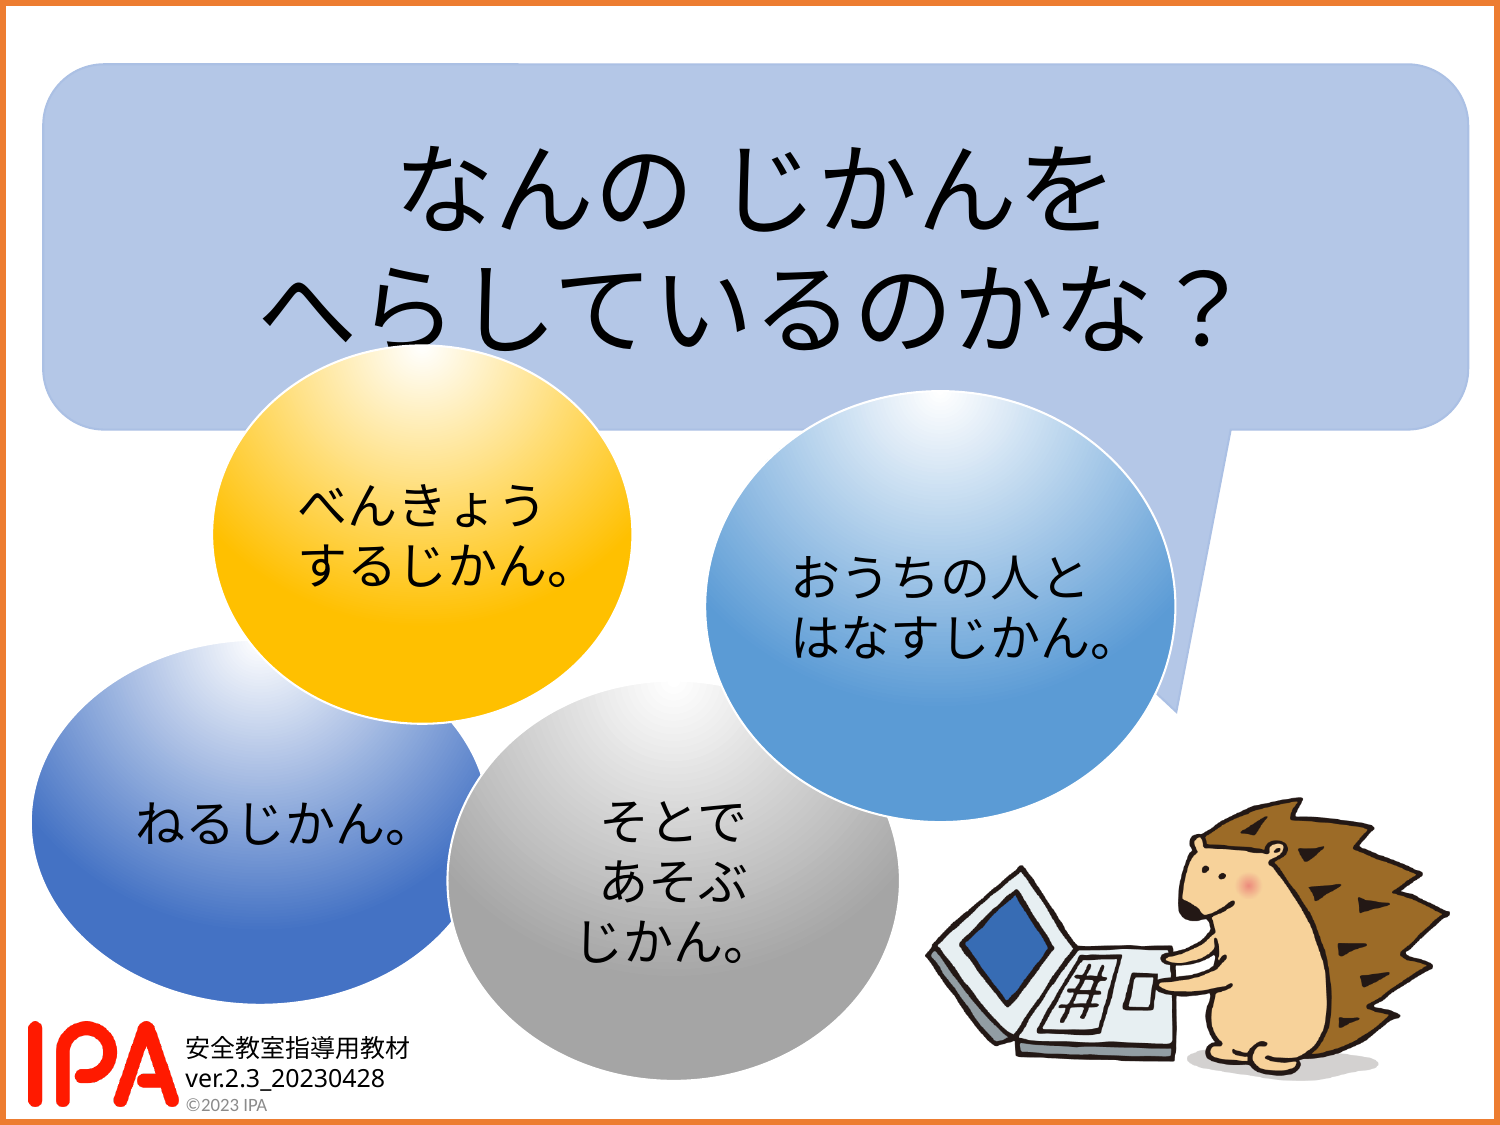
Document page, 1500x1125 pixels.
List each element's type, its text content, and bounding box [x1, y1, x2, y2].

text_box なんの じかんを へらしているのかな？ [42, 63, 1470, 714]
text_box べんきょう するじかん。 [211, 344, 634, 725]
text_box ねるじかん。 [29, 638, 482, 1006]
picture [925, 797, 1450, 1081]
text_box そとで あそぶ じかん。 [446, 679, 901, 1082]
picture [28, 1021, 179, 1107]
text_box おうちの人と はなすじかん。 [704, 390, 1177, 823]
